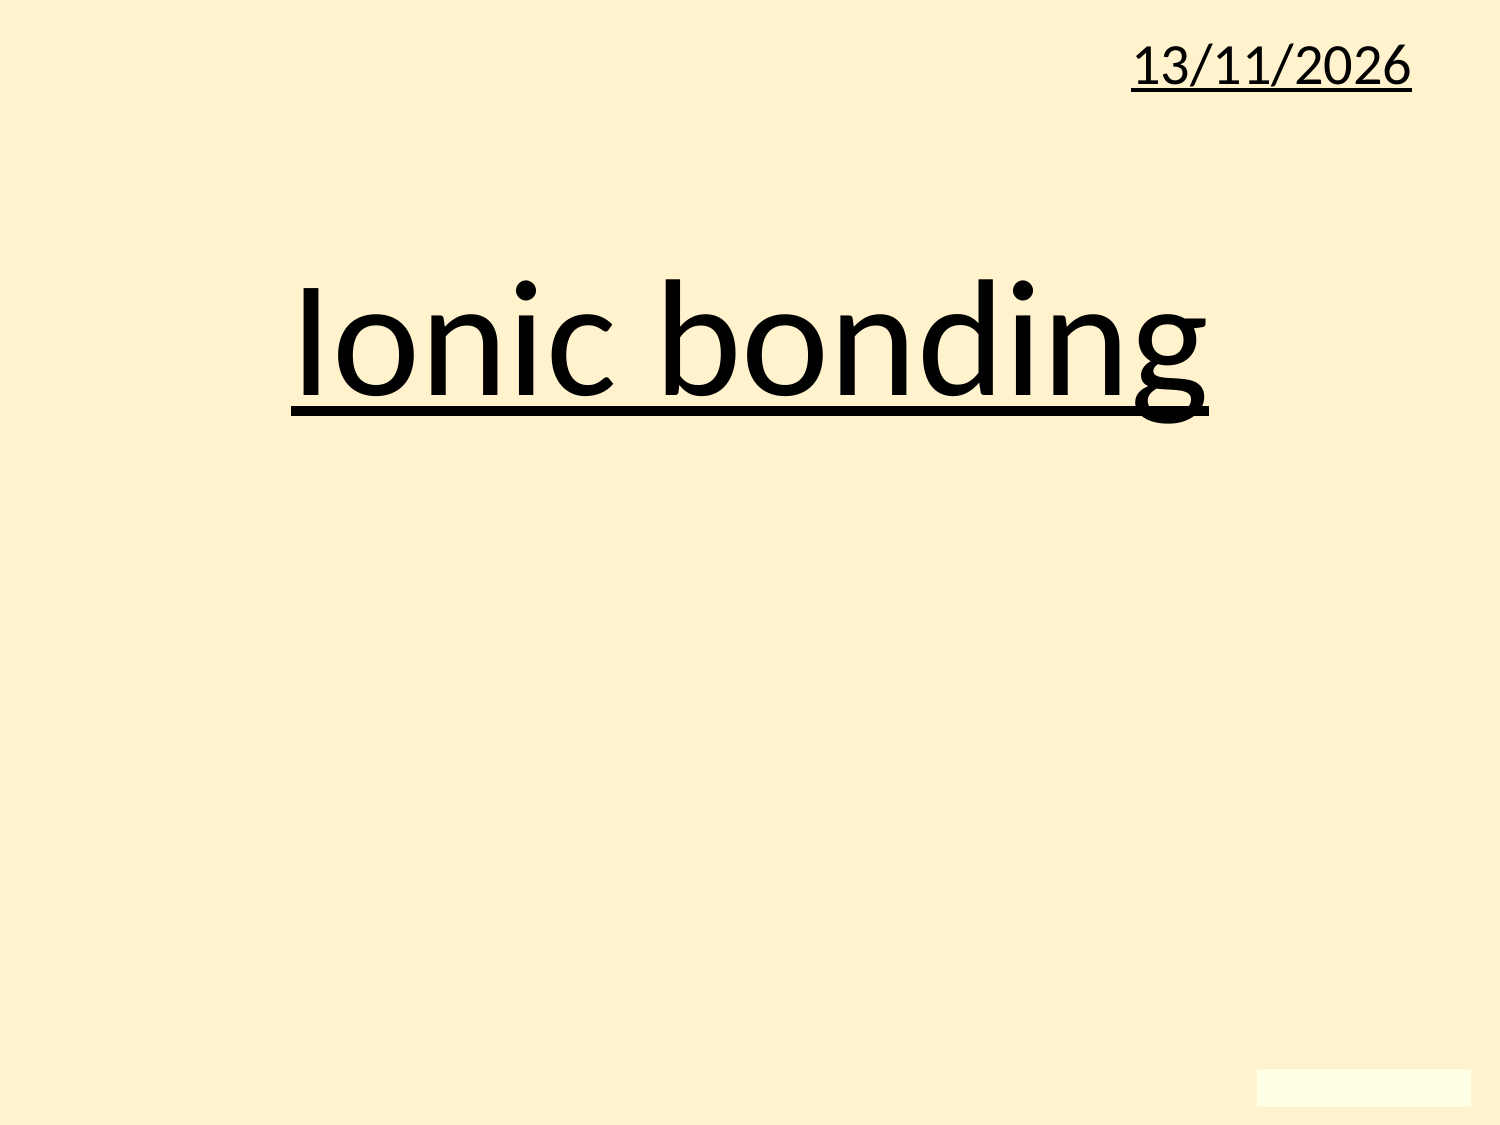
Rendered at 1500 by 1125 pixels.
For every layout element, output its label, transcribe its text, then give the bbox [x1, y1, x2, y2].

text_box [1257, 1069, 1471, 1107]
title Ionic bonding [187, 184, 1313, 433]
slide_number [1116, 30, 1454, 91]
